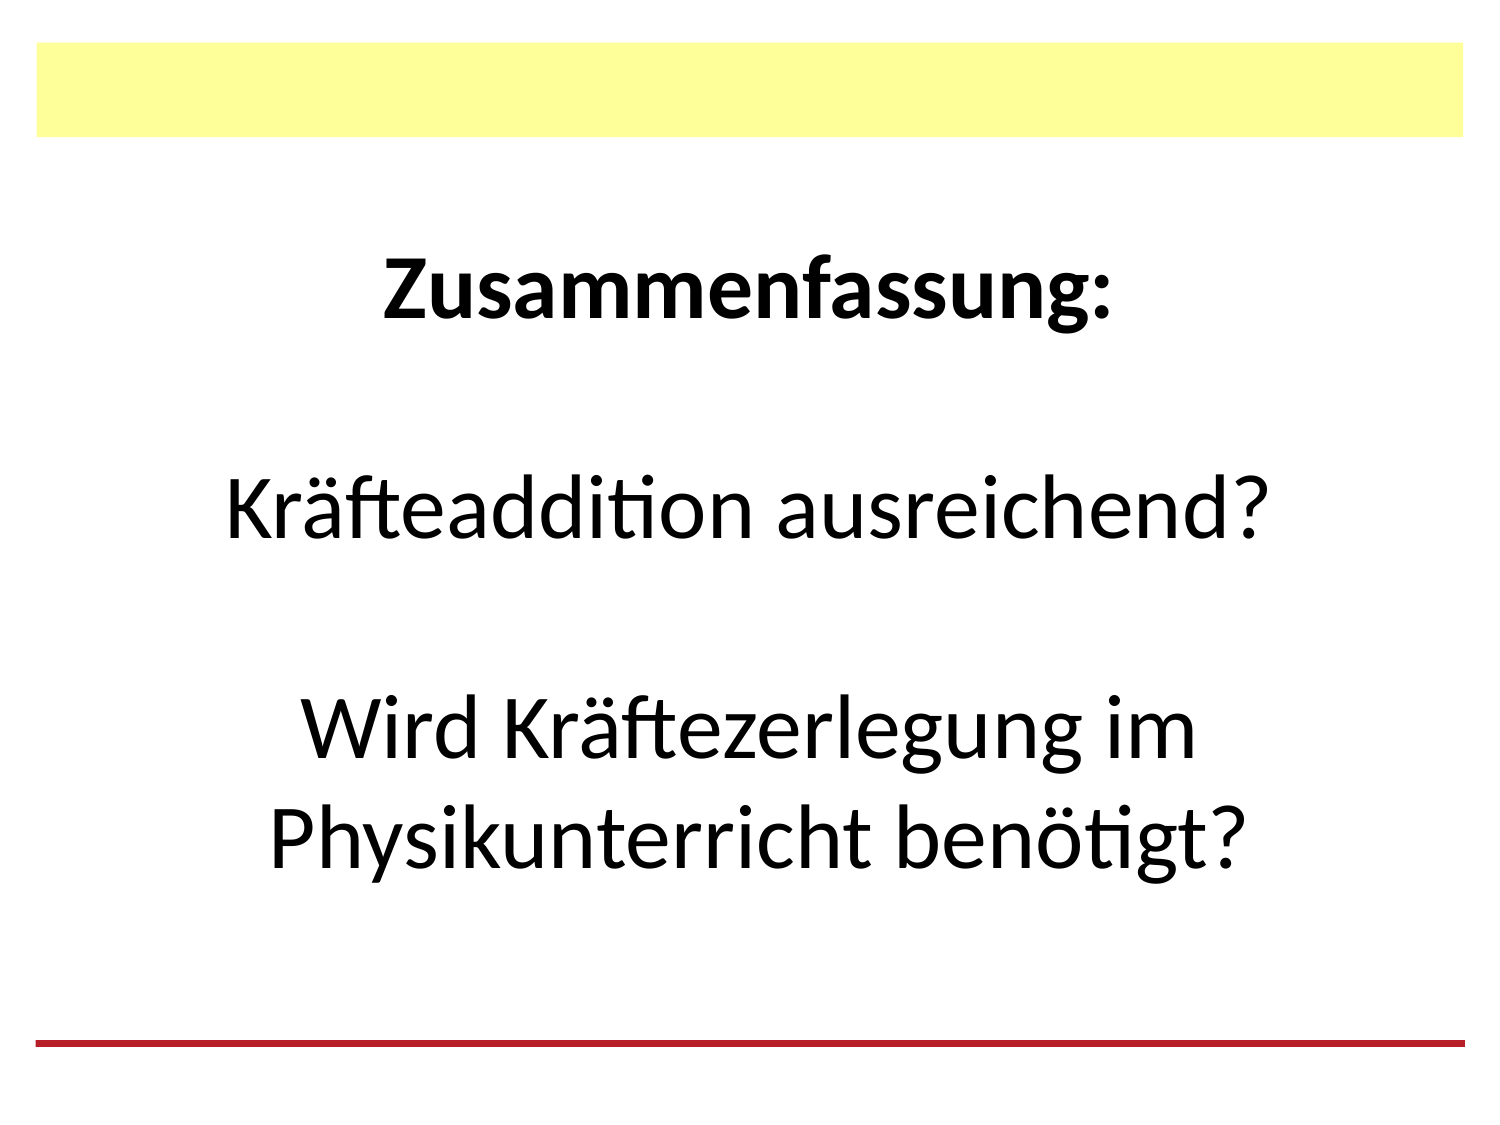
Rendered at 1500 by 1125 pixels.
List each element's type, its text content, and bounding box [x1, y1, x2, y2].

title Zusammenfassung: Kräfteaddition ausreichend? Wird Kräftezerlegung im Physikunterricht benötigt? [112, 219, 1388, 800]
